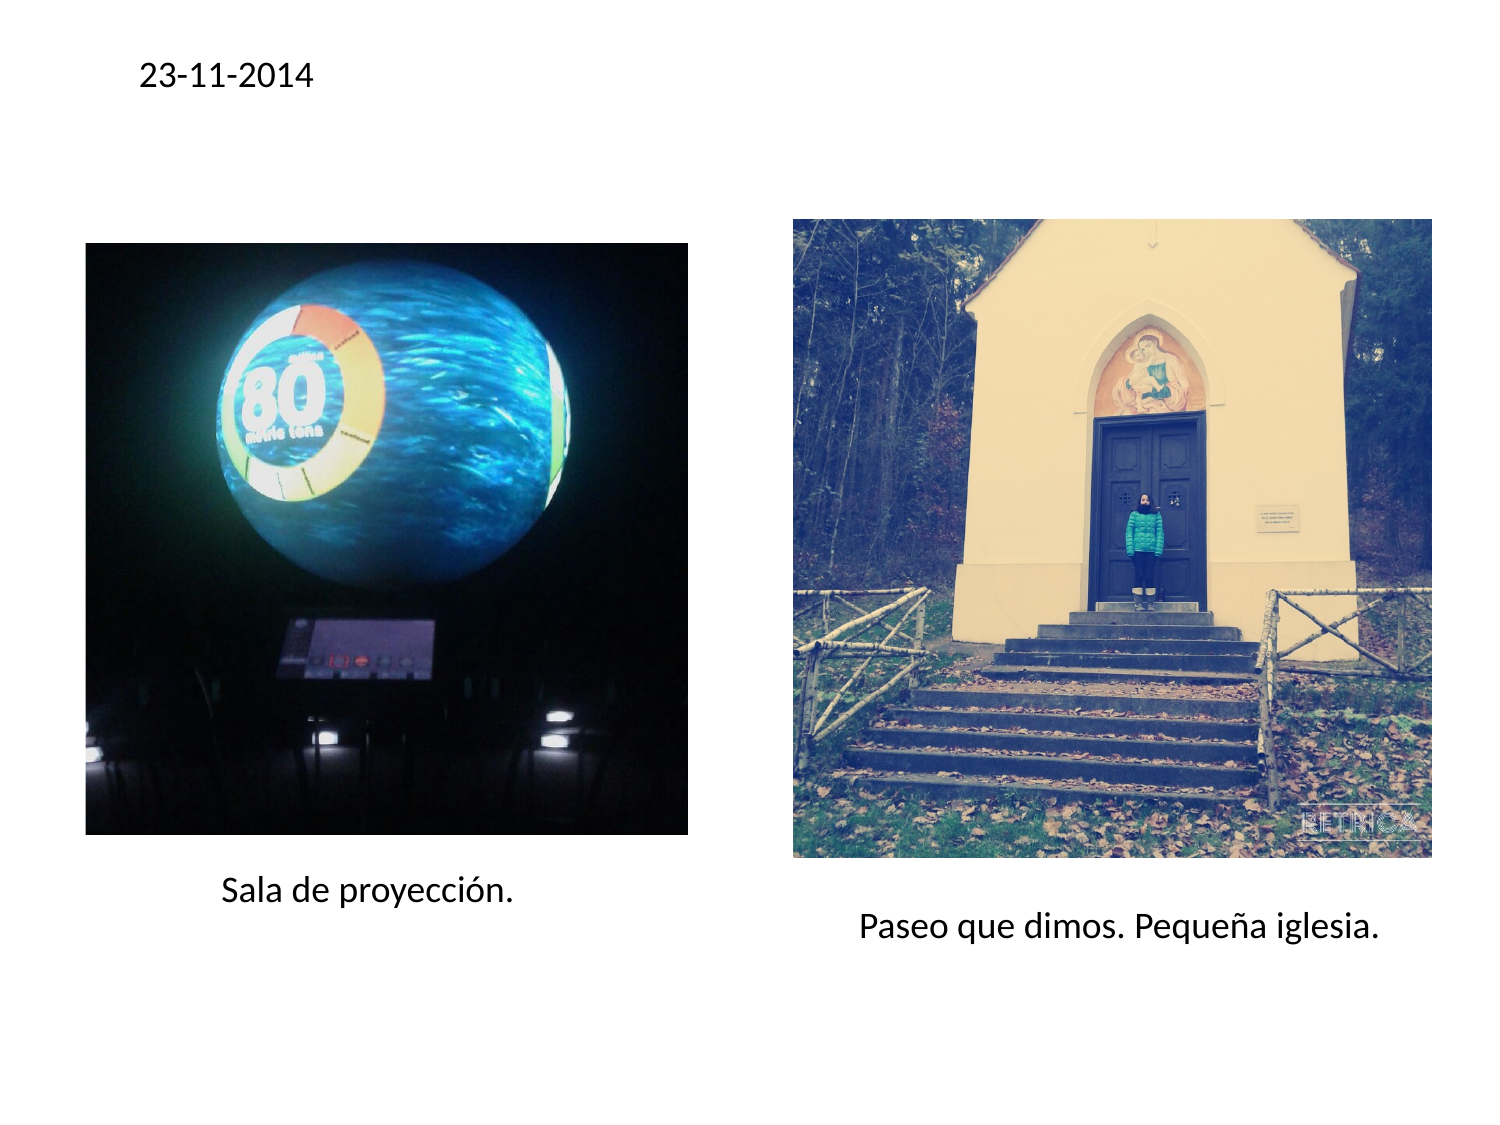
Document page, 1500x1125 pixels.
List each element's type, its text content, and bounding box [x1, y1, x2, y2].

picture [85, 243, 689, 835]
text_box Sala de proyección. [206, 857, 715, 918]
picture [793, 219, 1432, 858]
text_box Paseo que dimos. Pequeña iglesia. [844, 893, 1436, 953]
text_box 23-11-2014 [123, 42, 1140, 103]
